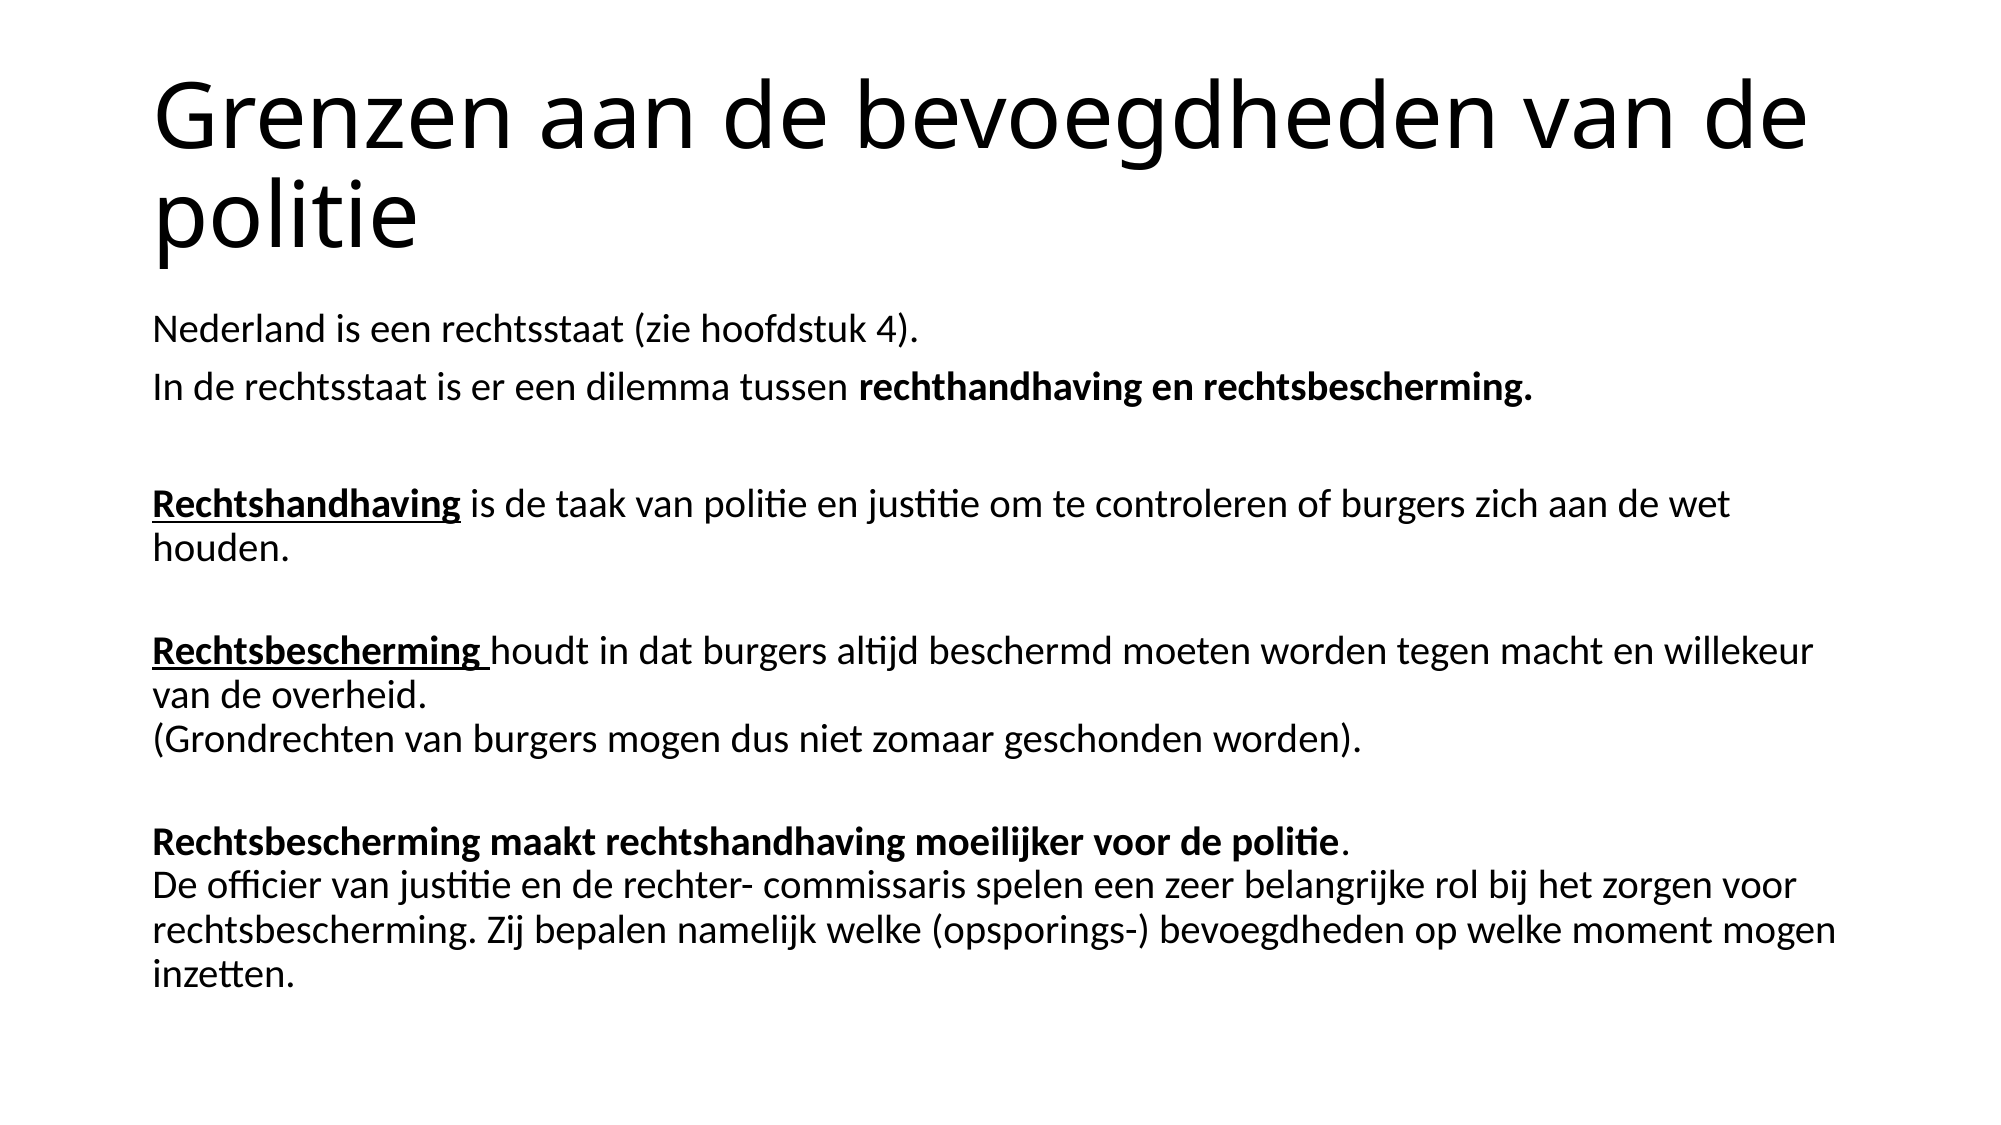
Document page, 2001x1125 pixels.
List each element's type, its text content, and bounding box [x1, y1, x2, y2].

list Nederland is een rechtsstaat (zie hoofdstuk 4). In de rechtsstaat is er een dilemma tussen rechthandhaving en rechtsbescherming. Rechtshandhaving is de taak van politie en justitie om te controleren of burgers zich aan de wet houden. Rechtsbescherming houdt in dat burgers altijd beschermd moeten worden tegen macht en willekeur van de overheid. (Grondrechten van burgers mogen dus niet zomaar geschonden worden). Rechtsbescherming maakt rechtshandhaving moeilijker voor de politie. De officier van justitie en de rechter- commissaris spelen een zeer belangrijke rol bij het zorgen voor rechtsbescherming. Zij bepalen namelijk welke (opsporings-) bevoegdheden op welke moment mogen inzetten. [137, 299, 1863, 1014]
title Grenzen aan de bevoegdheden van de politie [137, 59, 1863, 278]
